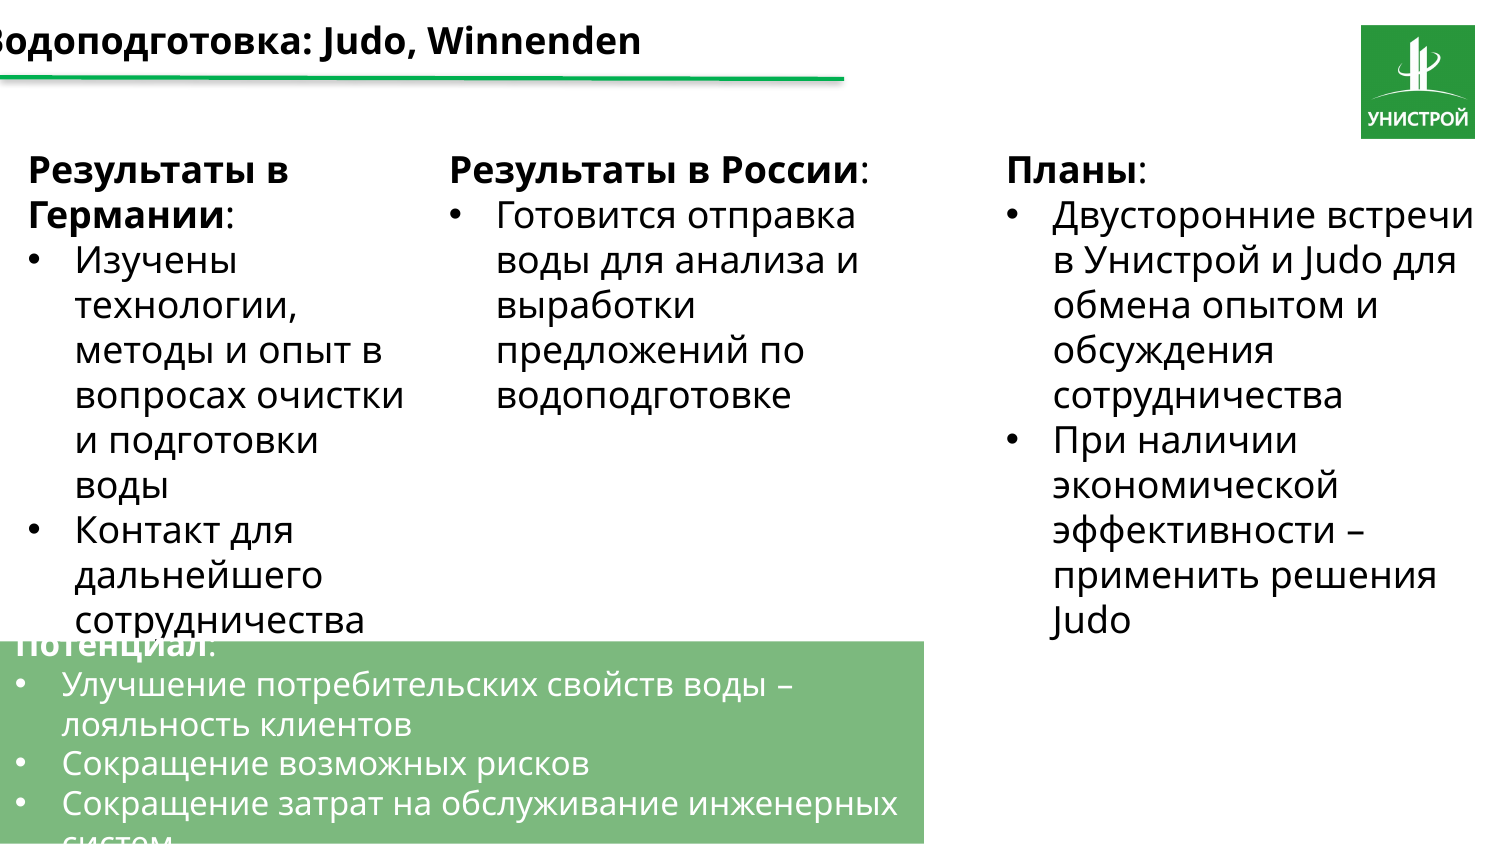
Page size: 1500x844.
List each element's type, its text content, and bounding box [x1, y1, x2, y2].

text_box Планы: Двусторонние встречи в Унистрой и Judo для обмена опытом и обсуждения сотрудничества При наличии экономической эффективности – применить решения Judo [991, 138, 1500, 649]
text_box Результаты в России: Готовится отправка воды для анализа и выработки предложений по водоподготовке [433, 138, 969, 424]
picture [1361, 25, 1476, 139]
text_box Результаты в Германии: Изучены технологии, методы и опыт в вопросах очистки и подготовки воды Контакт для дальнейшего сотрудничества [12, 138, 422, 639]
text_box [0, 76, 845, 80]
text_box Водоподготовка: Judo, Winnenden [0, 9, 657, 70]
text_box Потенциал: Улучшение потребительских свойств воды – лояльность клиентов Сокращение возможных рисков Сокращение затрат на обслуживание инженерных систем [0, 639, 926, 844]
